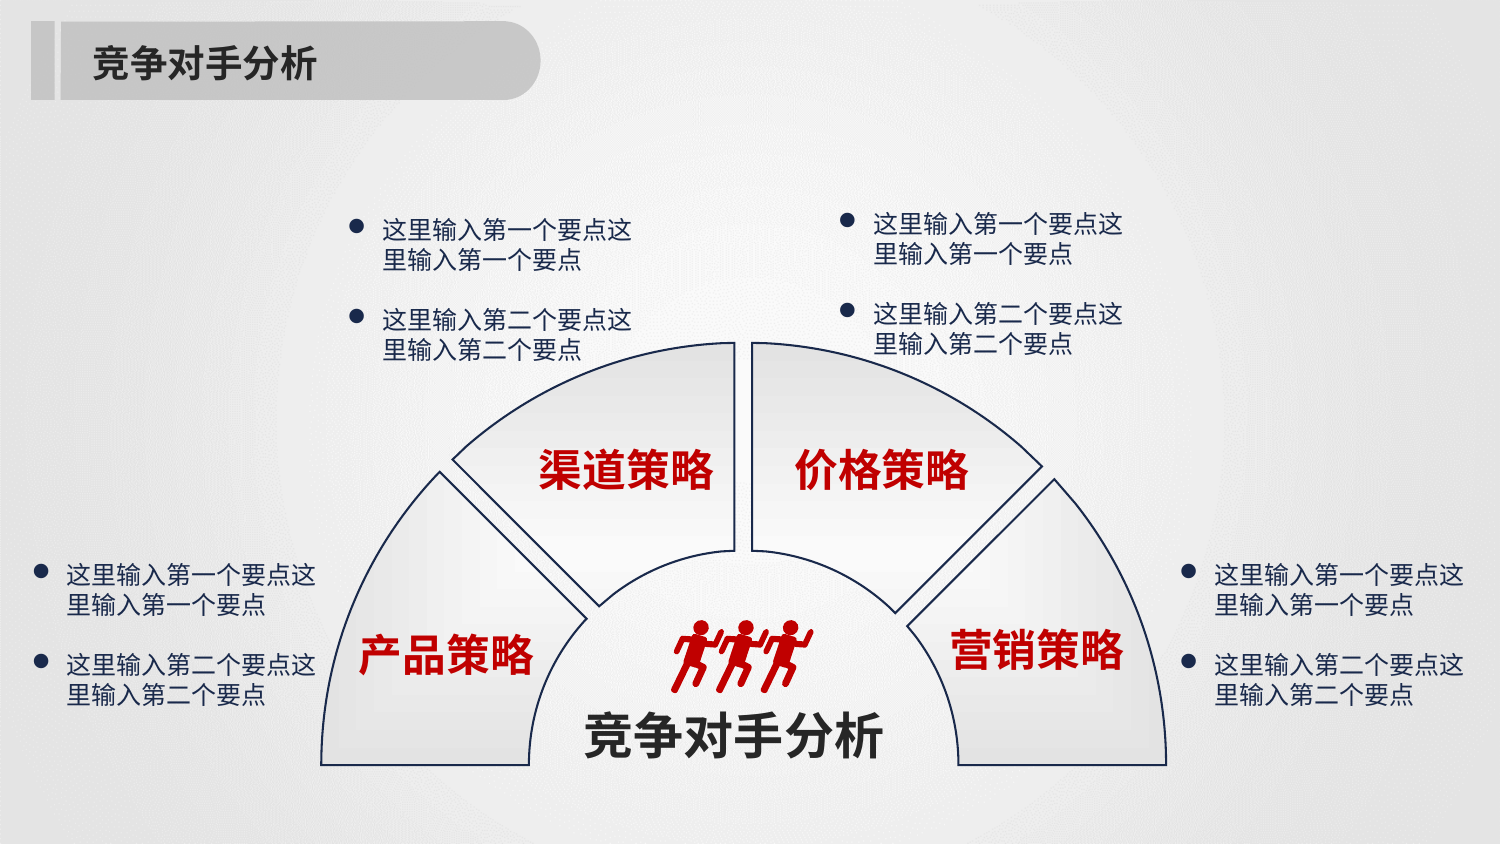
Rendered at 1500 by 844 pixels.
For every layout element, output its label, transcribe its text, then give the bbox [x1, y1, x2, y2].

text_box 渠道策略 [527, 436, 730, 501]
text_box [58, 19, 534, 103]
text_box [752, 342, 1042, 614]
text_box [907, 479, 1140, 672]
text_box 价格策略 [783, 436, 985, 501]
text_box [321, 471, 587, 766]
picture [0, 0, 1500, 844]
text_box [941, 618, 1167, 766]
text_box 这里输入第一个要点这里输入第一个要点 这里输入第二个要点这里输入第二个要点 [20, 554, 337, 715]
text_box 这里输入第一个要点这里输入第一个要点 这里输入第二个要点这里输入第二个要点 [1167, 554, 1484, 715]
text_box 营销策略 [937, 617, 1140, 681]
text_box 这里输入第一个要点这里输入第一个要点 这里输入第二个要点这里输入第二个要点 [826, 202, 1143, 364]
text_box 这里输入第一个要点这里输入第一个要点 这里输入第二个要点这里输入第二个要点 [336, 209, 652, 371]
text_box [452, 342, 735, 607]
text_box 竞争对手分析 [81, 34, 549, 91]
text_box [29, 19, 57, 102]
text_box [677, 619, 806, 697]
text_box 产品策略 [347, 622, 550, 686]
text_box 竞争对手分析 [572, 699, 915, 771]
